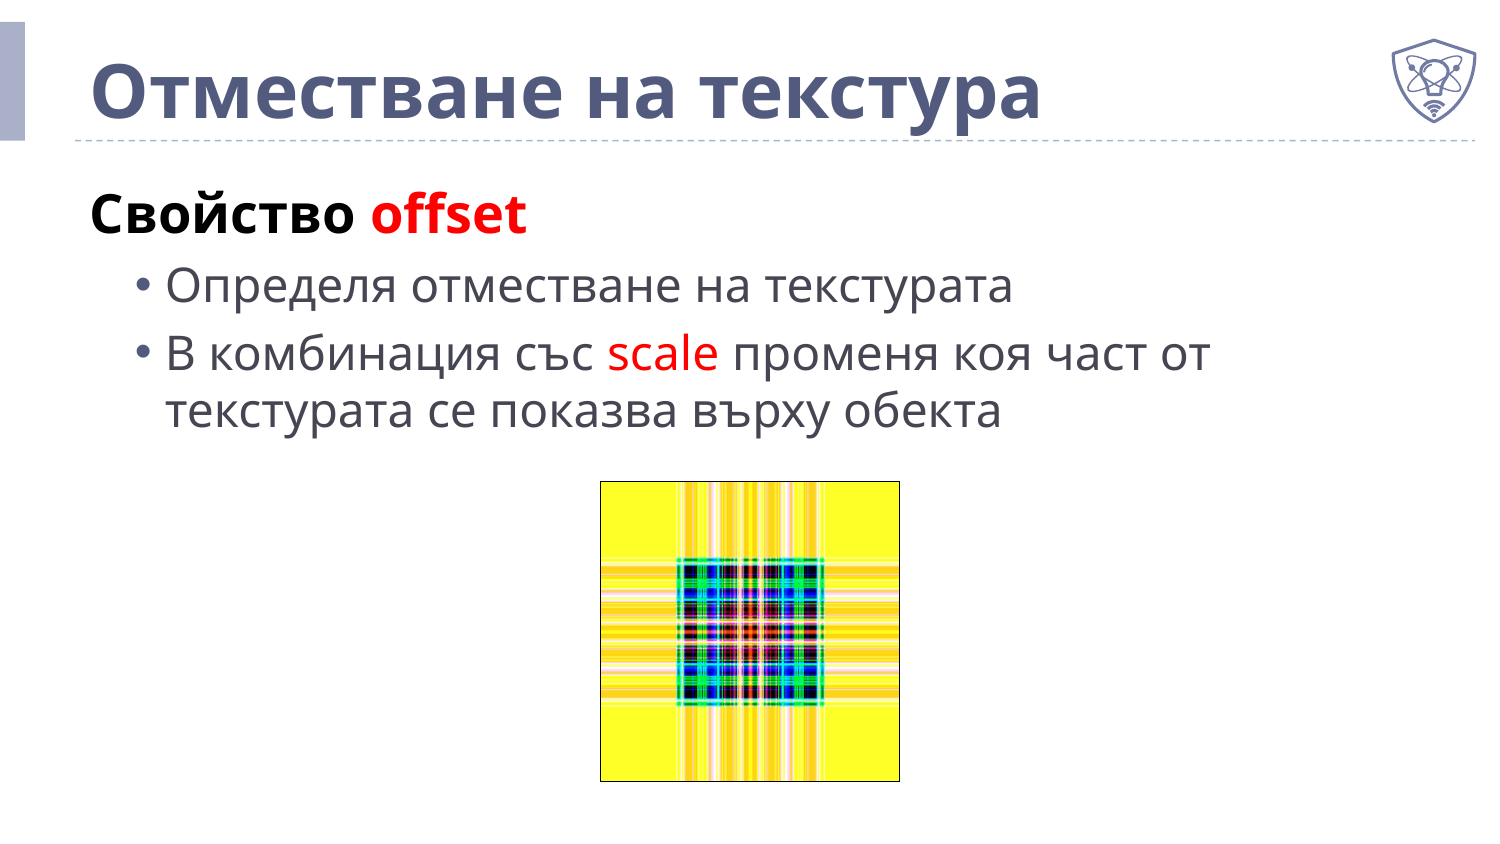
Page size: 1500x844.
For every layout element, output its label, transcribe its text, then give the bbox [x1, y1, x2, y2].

list Свойство offset Определя отместване на текстурата В комбинация със scale променя коя част от текстурата се показва върху обекта [75, 171, 1475, 835]
title Отместване на текстура [75, 18, 1475, 141]
picture [599, 481, 901, 783]
